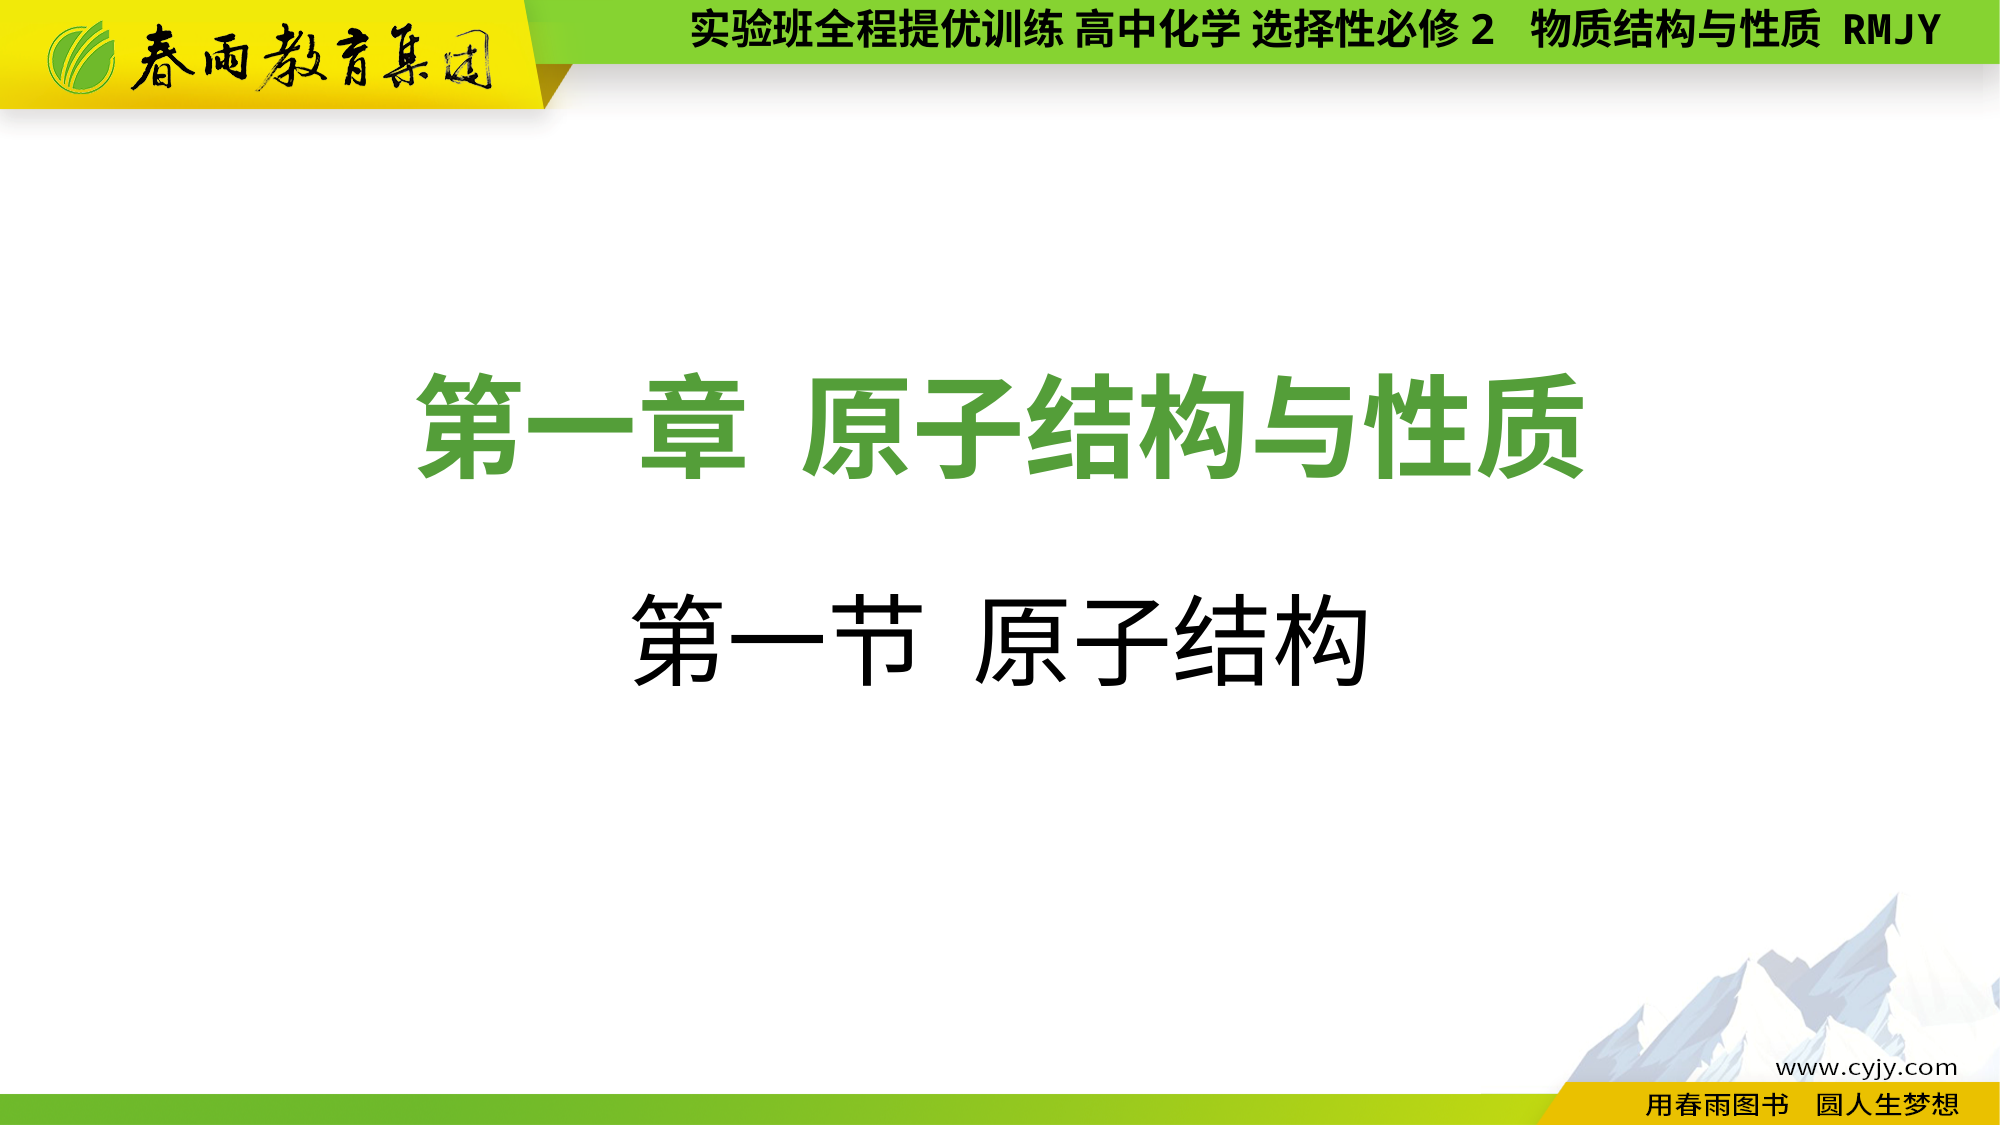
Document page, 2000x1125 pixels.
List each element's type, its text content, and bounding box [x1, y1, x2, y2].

text_box 第一节 原子结构 [54, 511, 1946, 706]
picture [0, 0, 2000, 1125]
text_box 第一章 原子结构与性质 [54, 282, 1946, 500]
